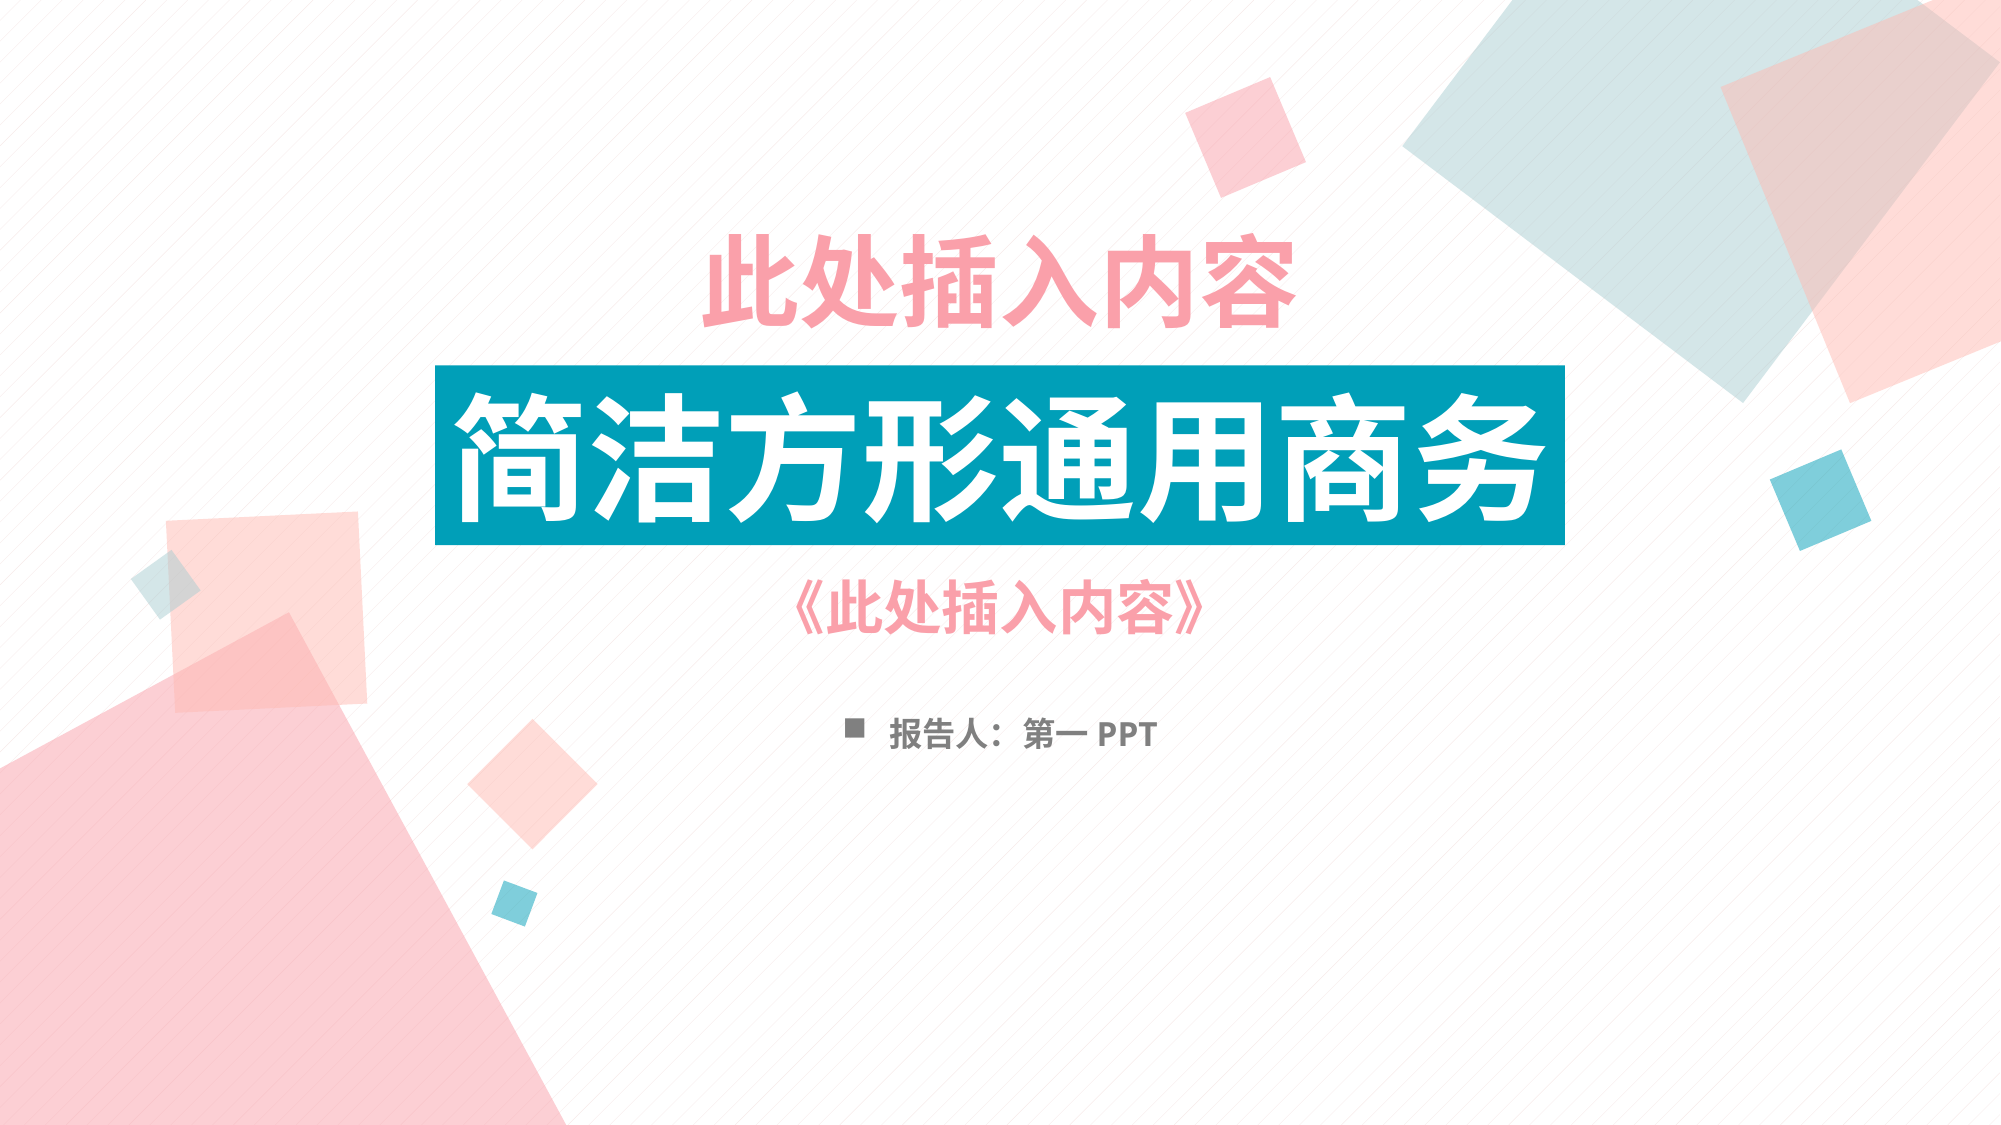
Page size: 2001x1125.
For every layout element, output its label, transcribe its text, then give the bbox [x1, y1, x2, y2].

text_box 简洁方形通用商务 [435, 365, 1565, 546]
text_box 报告人：第一PPT [729, 685, 1271, 760]
text_box 此处插入内容 [685, 212, 1315, 348]
text_box 《此处插入内容》 [752, 563, 1248, 649]
